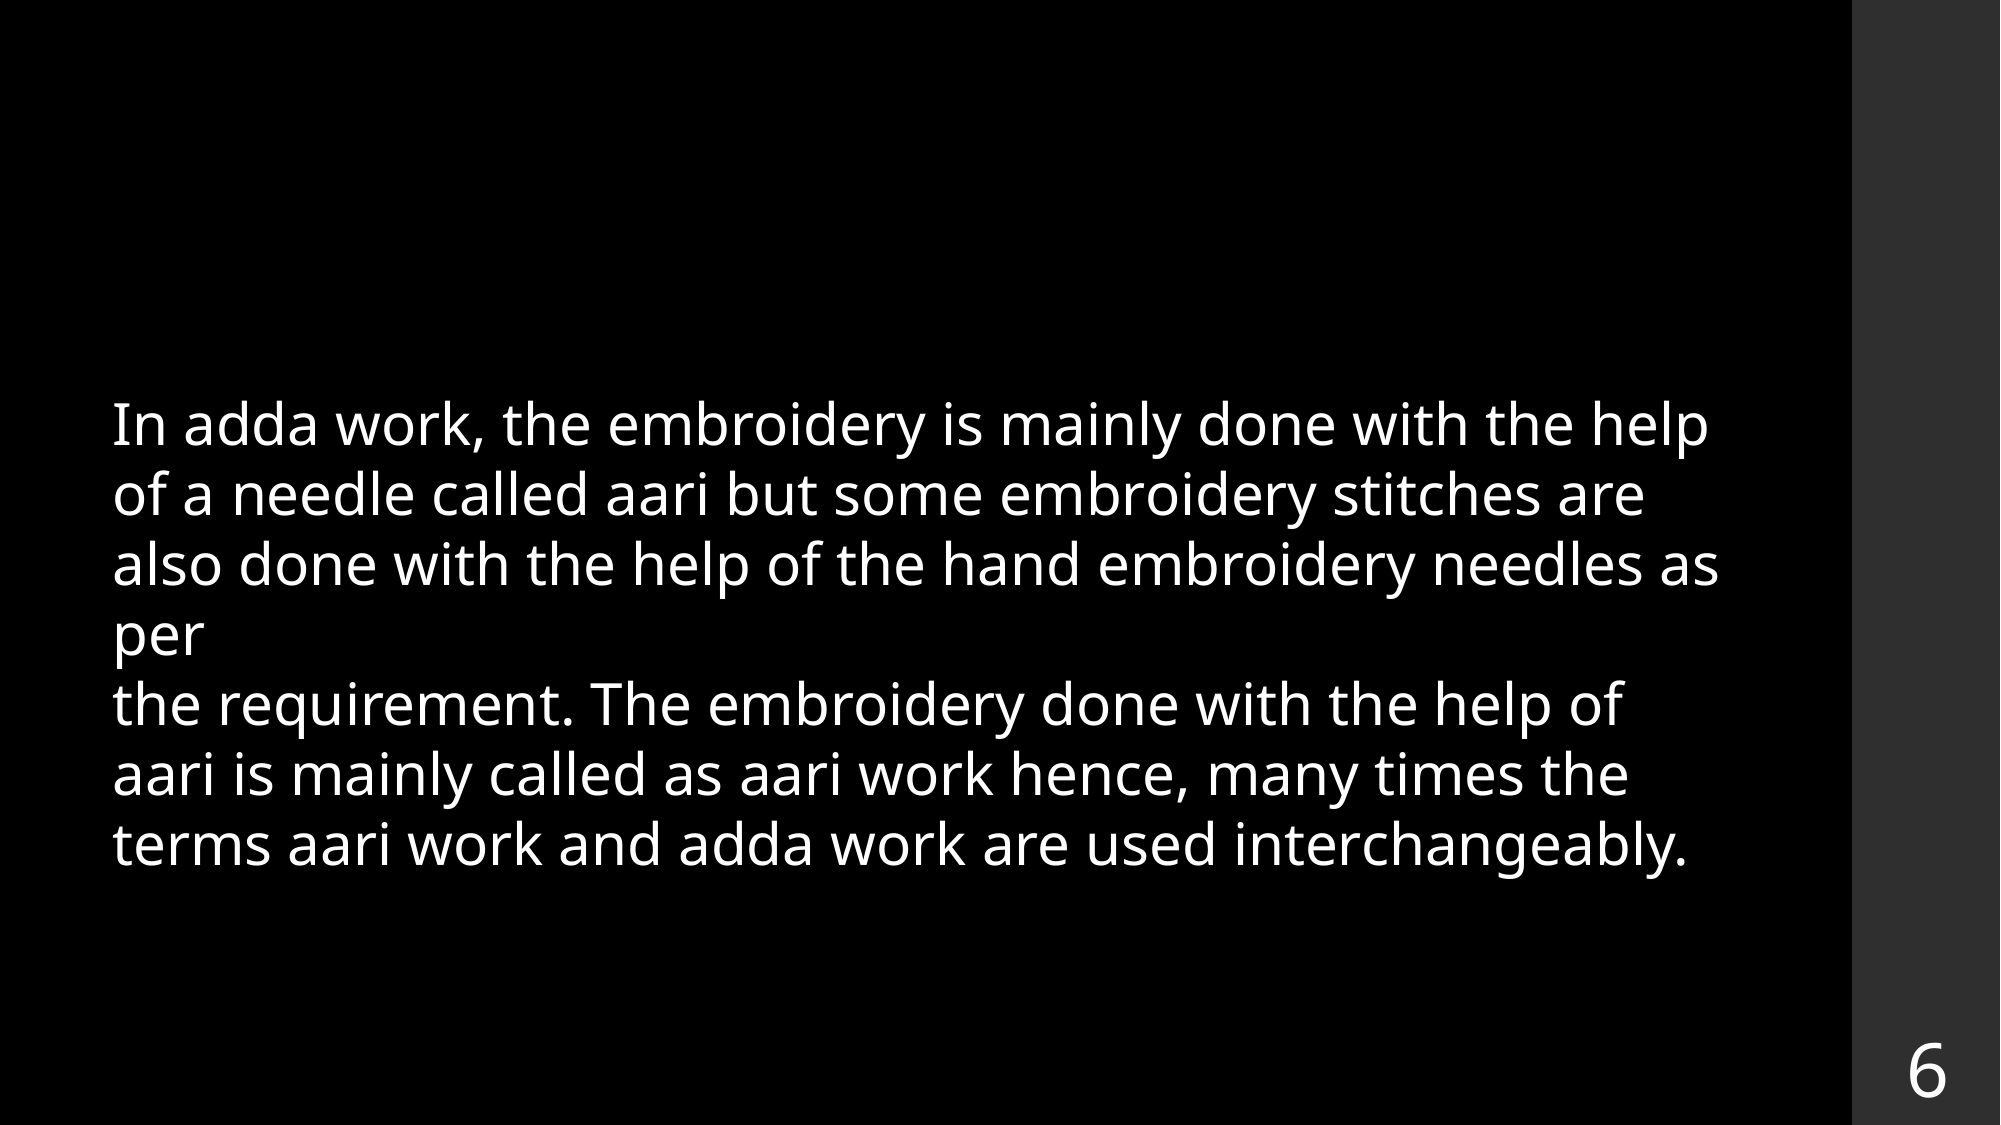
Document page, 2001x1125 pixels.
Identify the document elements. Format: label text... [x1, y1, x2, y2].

list In adda work, the embroidery is mainly done with the help of a needle called aari but some embroidery stitches are also done with the help of the hand embroidery needles as per the requirement. The embroidery done with the help of aari is mainly called as aari work hence, many times the terms aari work and adda work are used interchangeably. [112, 387, 1738, 812]
slide_number 6 [1902, 1022, 1953, 1125]
